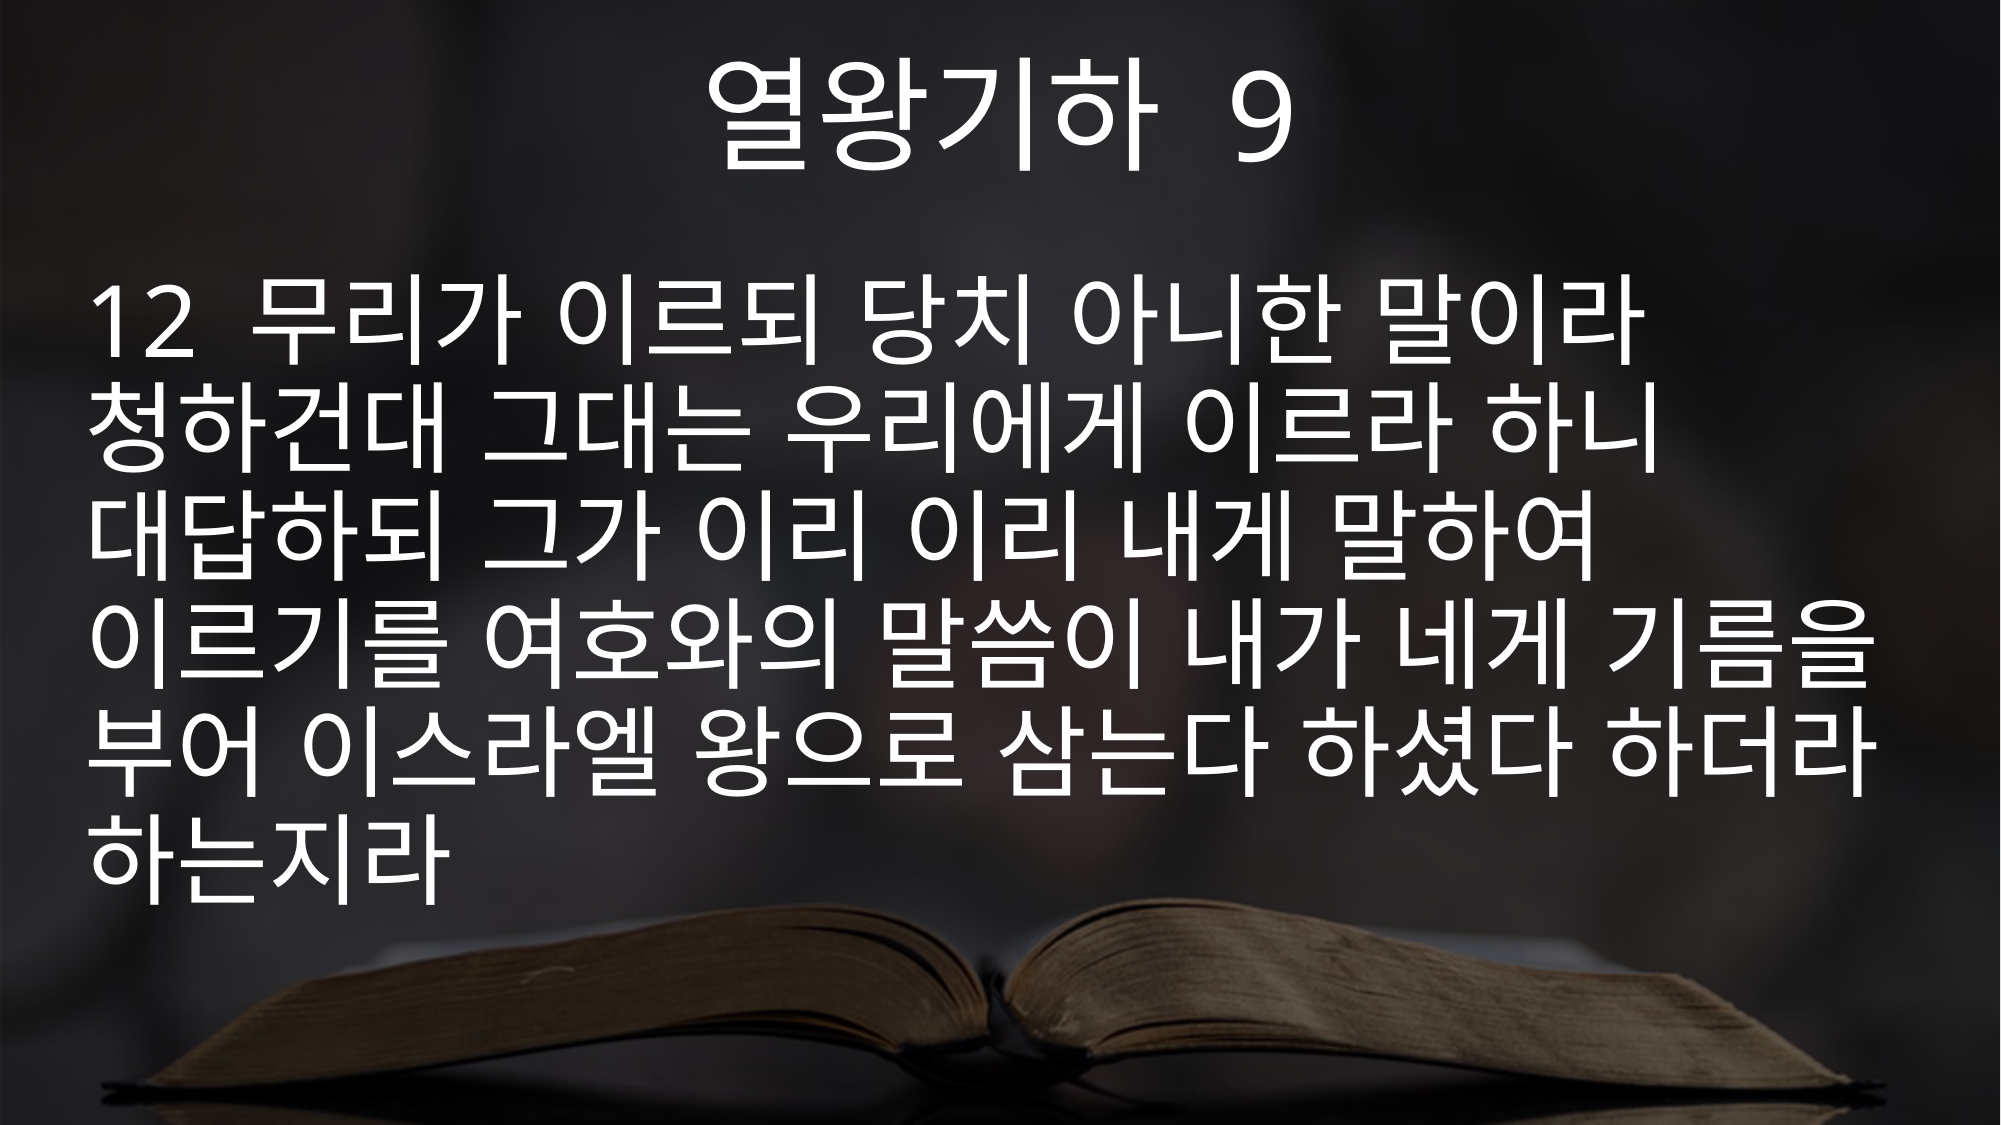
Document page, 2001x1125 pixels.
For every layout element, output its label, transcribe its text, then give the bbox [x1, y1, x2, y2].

list 12 무리가 이르되 당치 아니한 말이라 청하건대 그대는 우리에게 이르라 하니 대답하되 그가 이리 이리 내게 말하여 이르기를 여호와의 말씀이 내가 네게 기름을 부어 이스라엘 왕으로 삼는다 하셨다 하더라 하는지라 [69, 263, 1953, 423]
footer 열왕기하 9 [0, 32, 2000, 192]
picture [0, 0, 2001, 1125]
